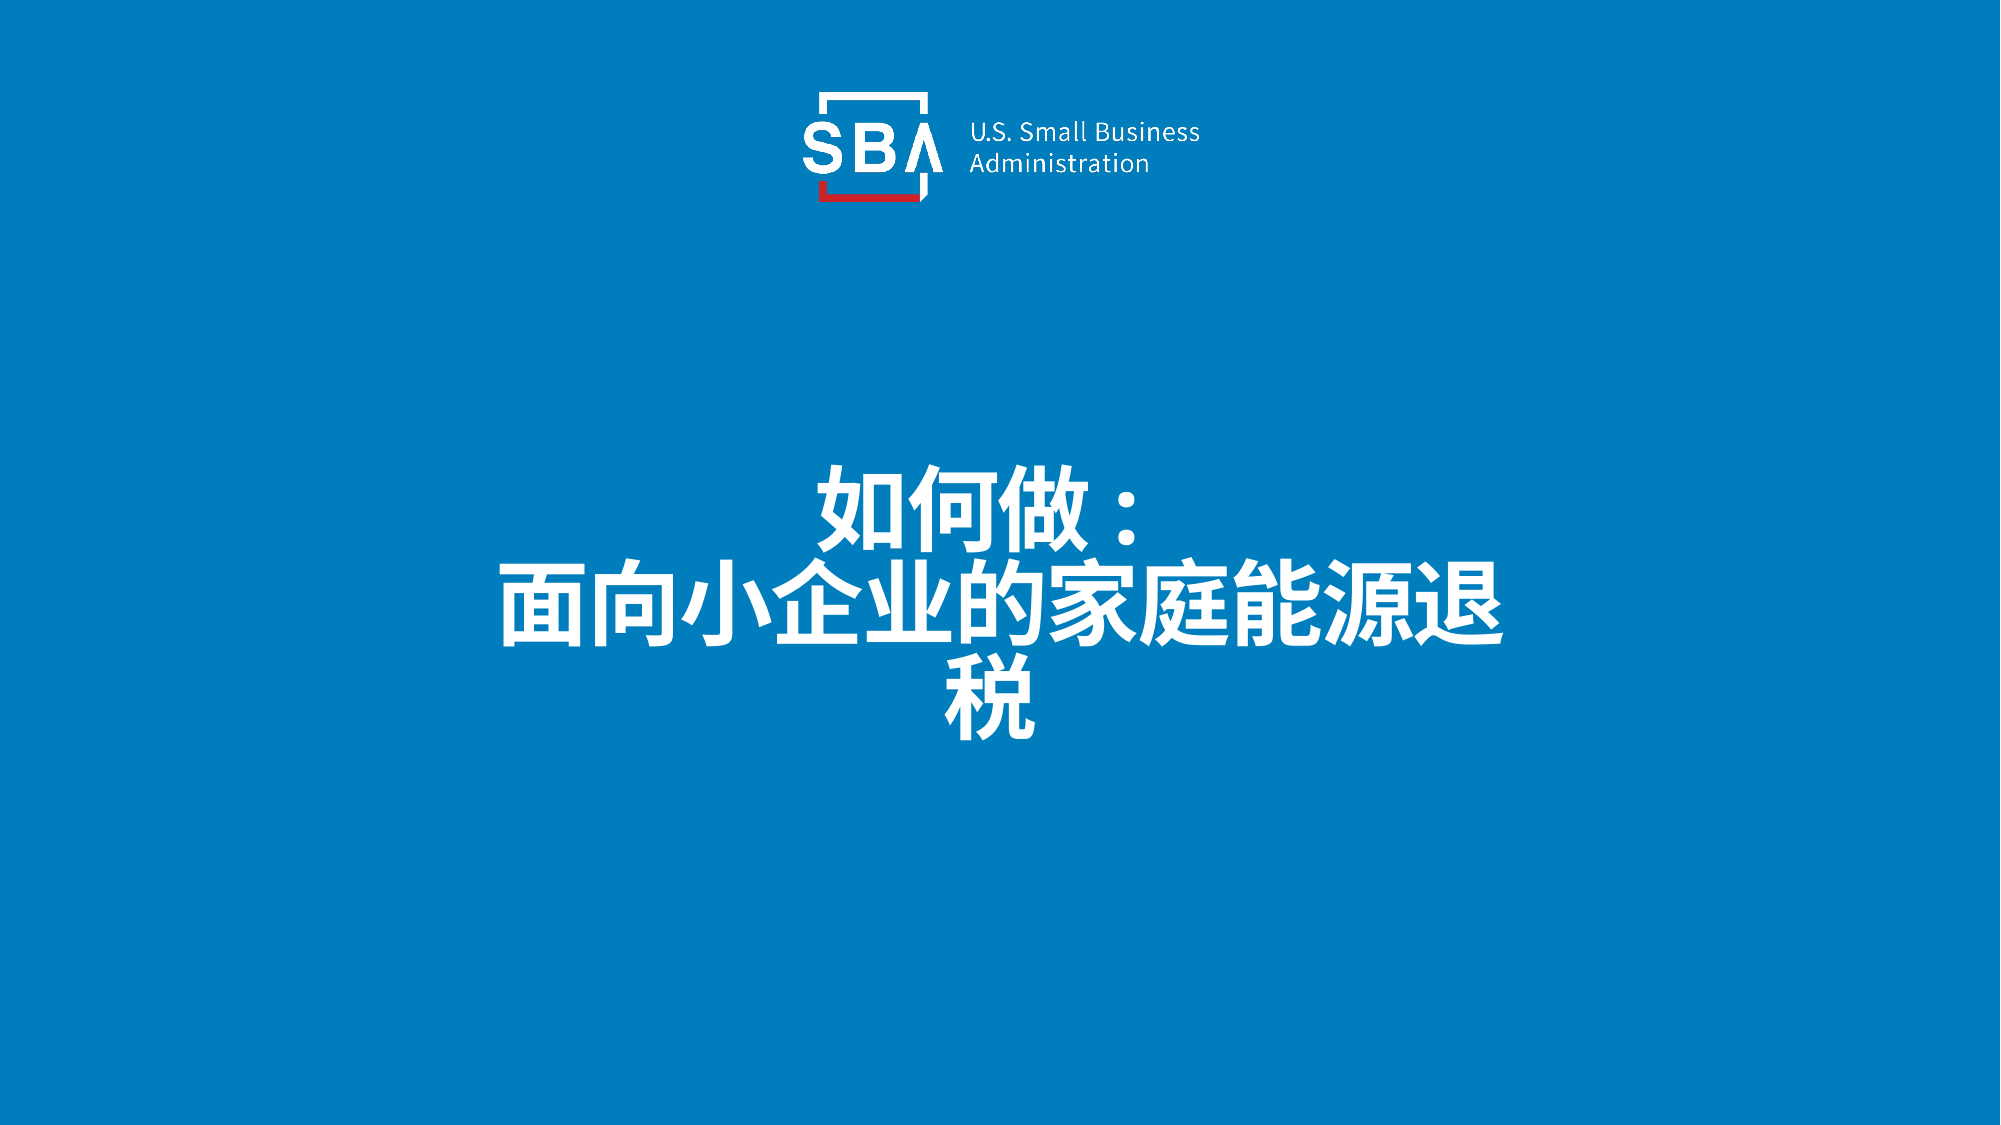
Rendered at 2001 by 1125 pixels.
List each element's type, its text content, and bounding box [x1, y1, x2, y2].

picture [820, 93, 927, 113]
picture [820, 173, 927, 201]
title 如何做: 面向小企业的家庭能源退税 [437, 414, 1563, 806]
picture [855, 123, 895, 172]
picture [906, 123, 942, 172]
picture [1097, 123, 1106, 140]
picture [804, 122, 841, 173]
